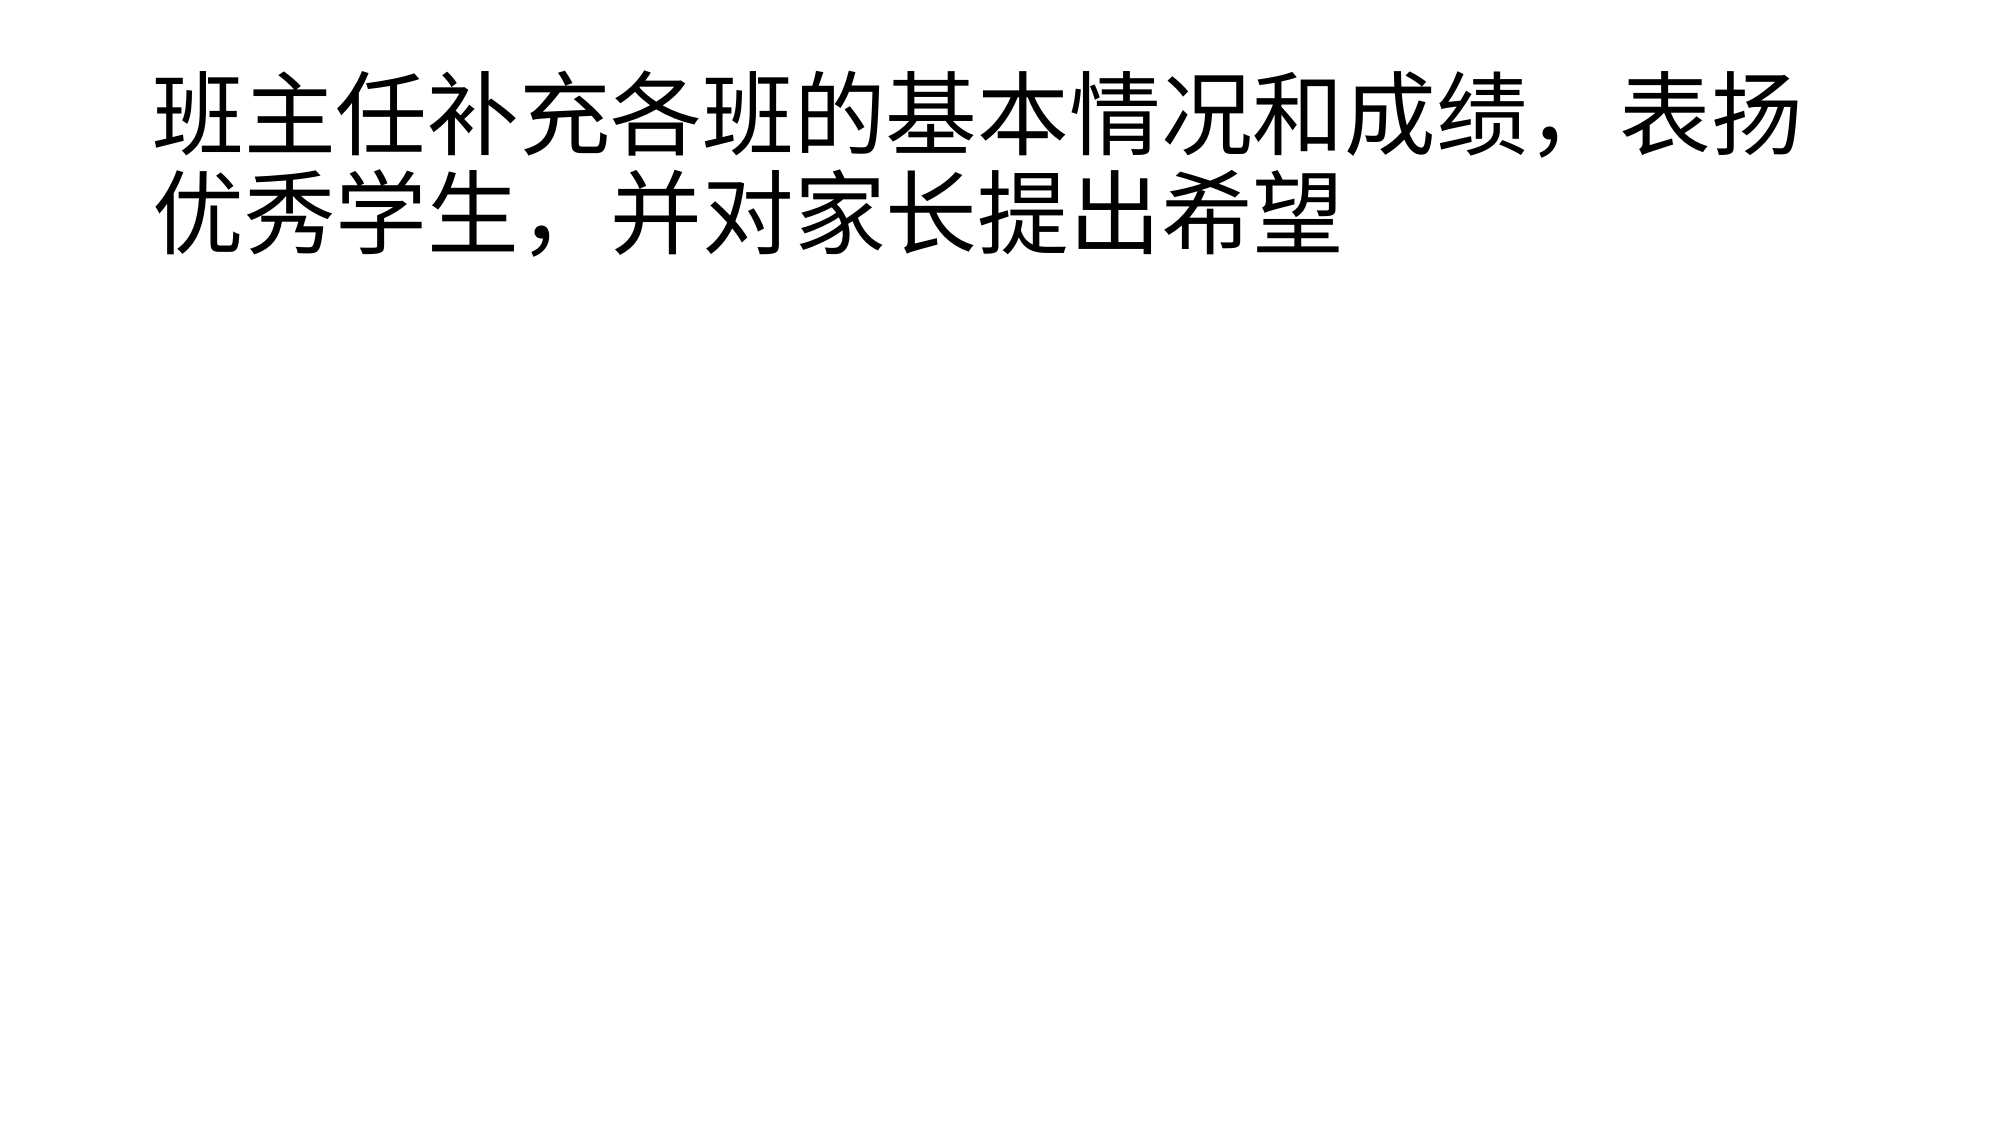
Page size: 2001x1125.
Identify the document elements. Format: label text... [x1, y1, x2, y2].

title 班主任补充各班的基本情况和成绩，表扬优秀学生，并对家长提出希望 [137, 59, 1863, 278]
